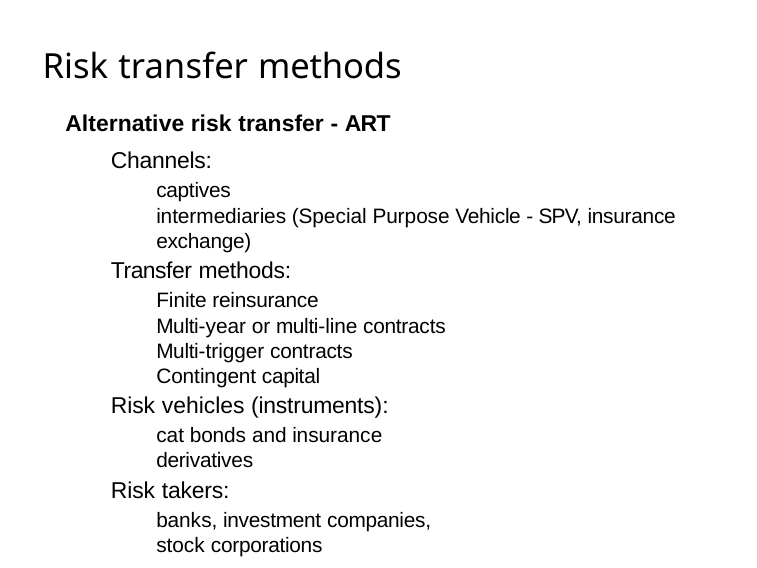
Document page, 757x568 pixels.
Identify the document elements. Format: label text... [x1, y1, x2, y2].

title Risk transfer methods [40, 14, 693, 112]
text_box Alternative risk transfer - ART Channels: captives intermediaries (Special Purpose Vehicle - SPV, insurance exchange) Transfer methods: Finite reinsurance Multi-year or multi-line contracts Multi-trigger contracts Contingent capital Risk vehicles (instruments): cat bonds and insurance derivatives Risk takers: banks, investment companies, stock corporations [63, 96, 685, 557]
